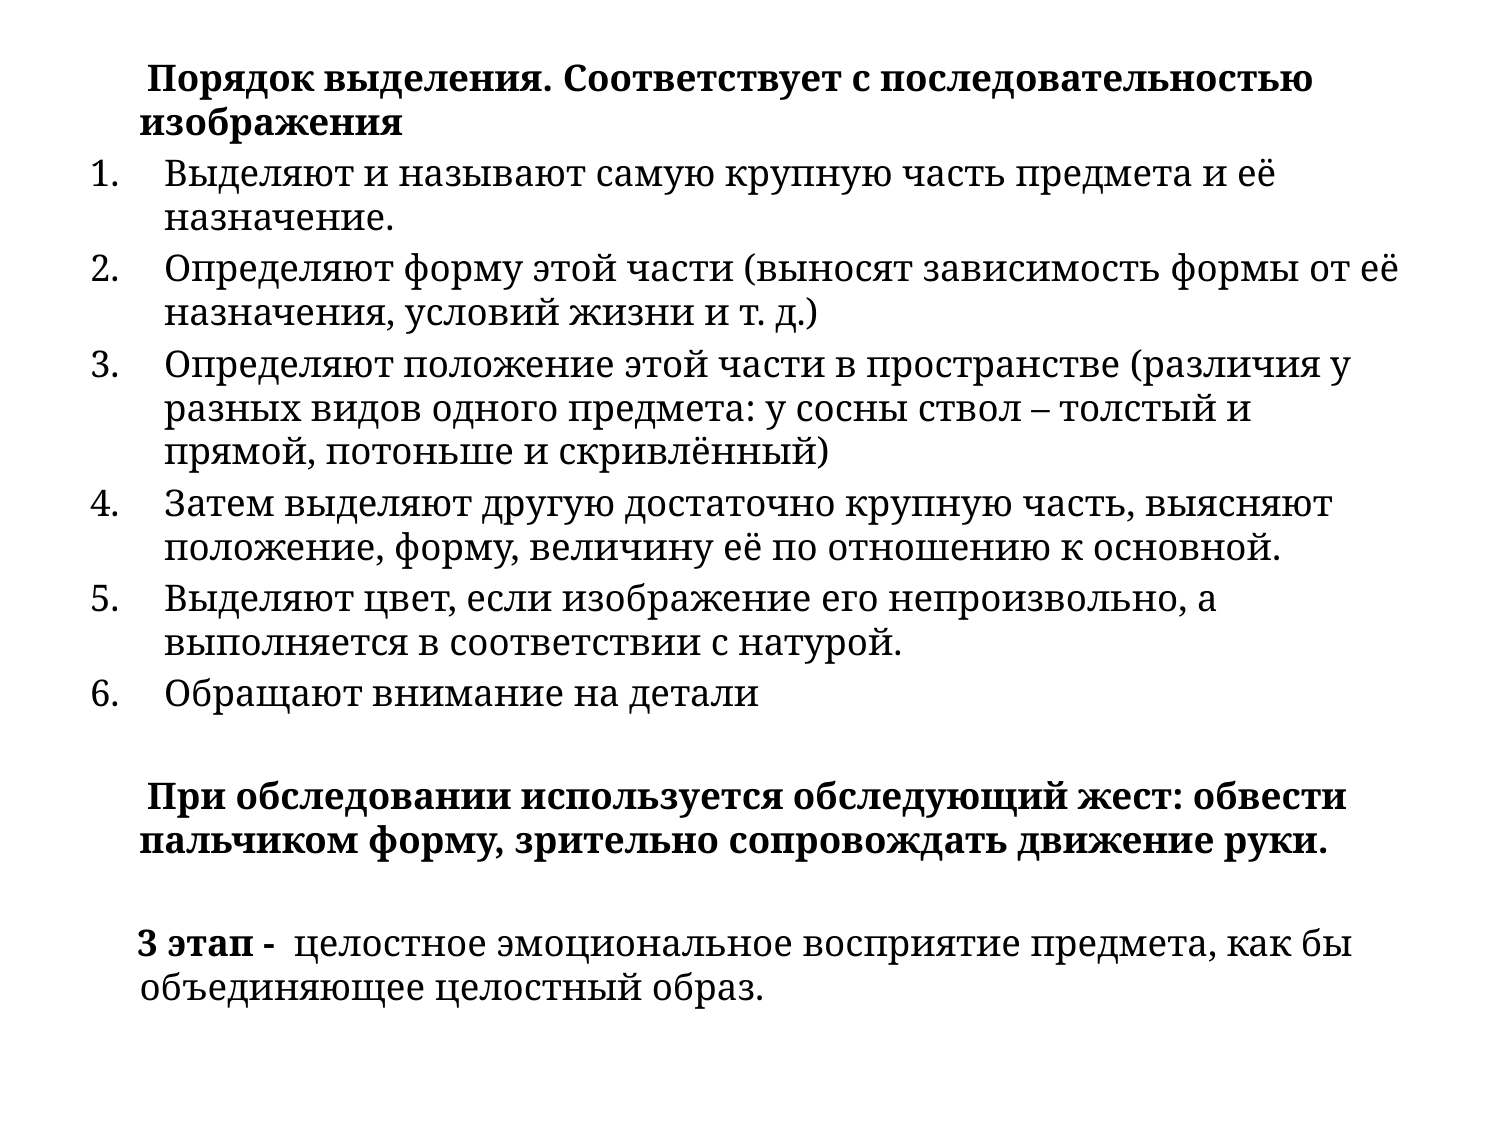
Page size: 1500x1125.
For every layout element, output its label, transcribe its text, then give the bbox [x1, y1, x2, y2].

list Порядок выделения. Соответствует с последовательностью изображения Выделяют и называют самую крупную часть предмета и её назначение. Определяют форму этой части (выносят зависимость формы от её назначения, условий жизни и т. д.) Определяют положение этой части в пространстве (различия у разных видов одного предмета: у сосны ствол – толстый и прямой, потоньше и скривлённый) Затем выделяют другую достаточно крупную часть, выясняют положение, форму, величину её по отношению к основной. Выделяют цвет, если изображение его непроизвольно, а выполняется в соответствии с натурой. Обращают внимание на детали При обследовании используется обследующий жест: обвести пальчиком форму, зрительно сопровождать движение руки. 3 этап - целостное эмоциональное восприятие предмета, как бы объединяющее целостный образ. [75, 46, 1425, 1079]
